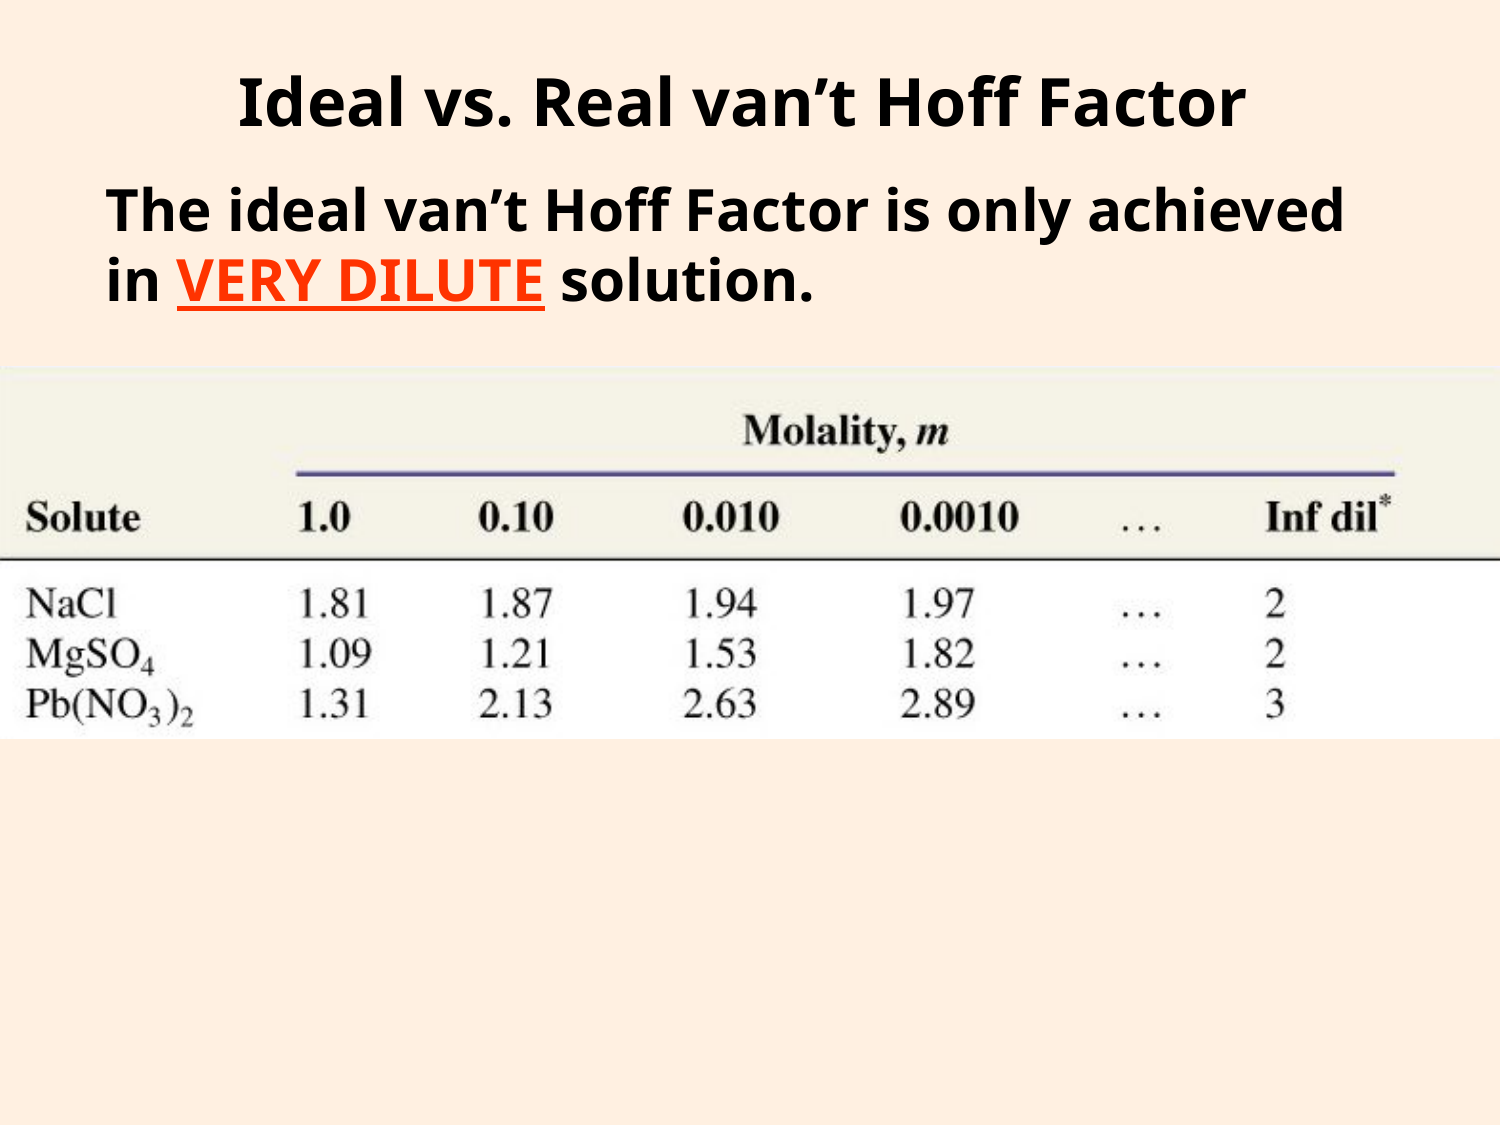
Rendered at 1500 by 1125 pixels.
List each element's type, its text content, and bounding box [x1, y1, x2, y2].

picture [0, 365, 1500, 739]
text_box The ideal van’t Hoff Factor is only achieved in VERY DILUTE solution. [90, 166, 1431, 321]
title Ideal vs. Real van’t Hoff Factor [112, 24, 1376, 166]
